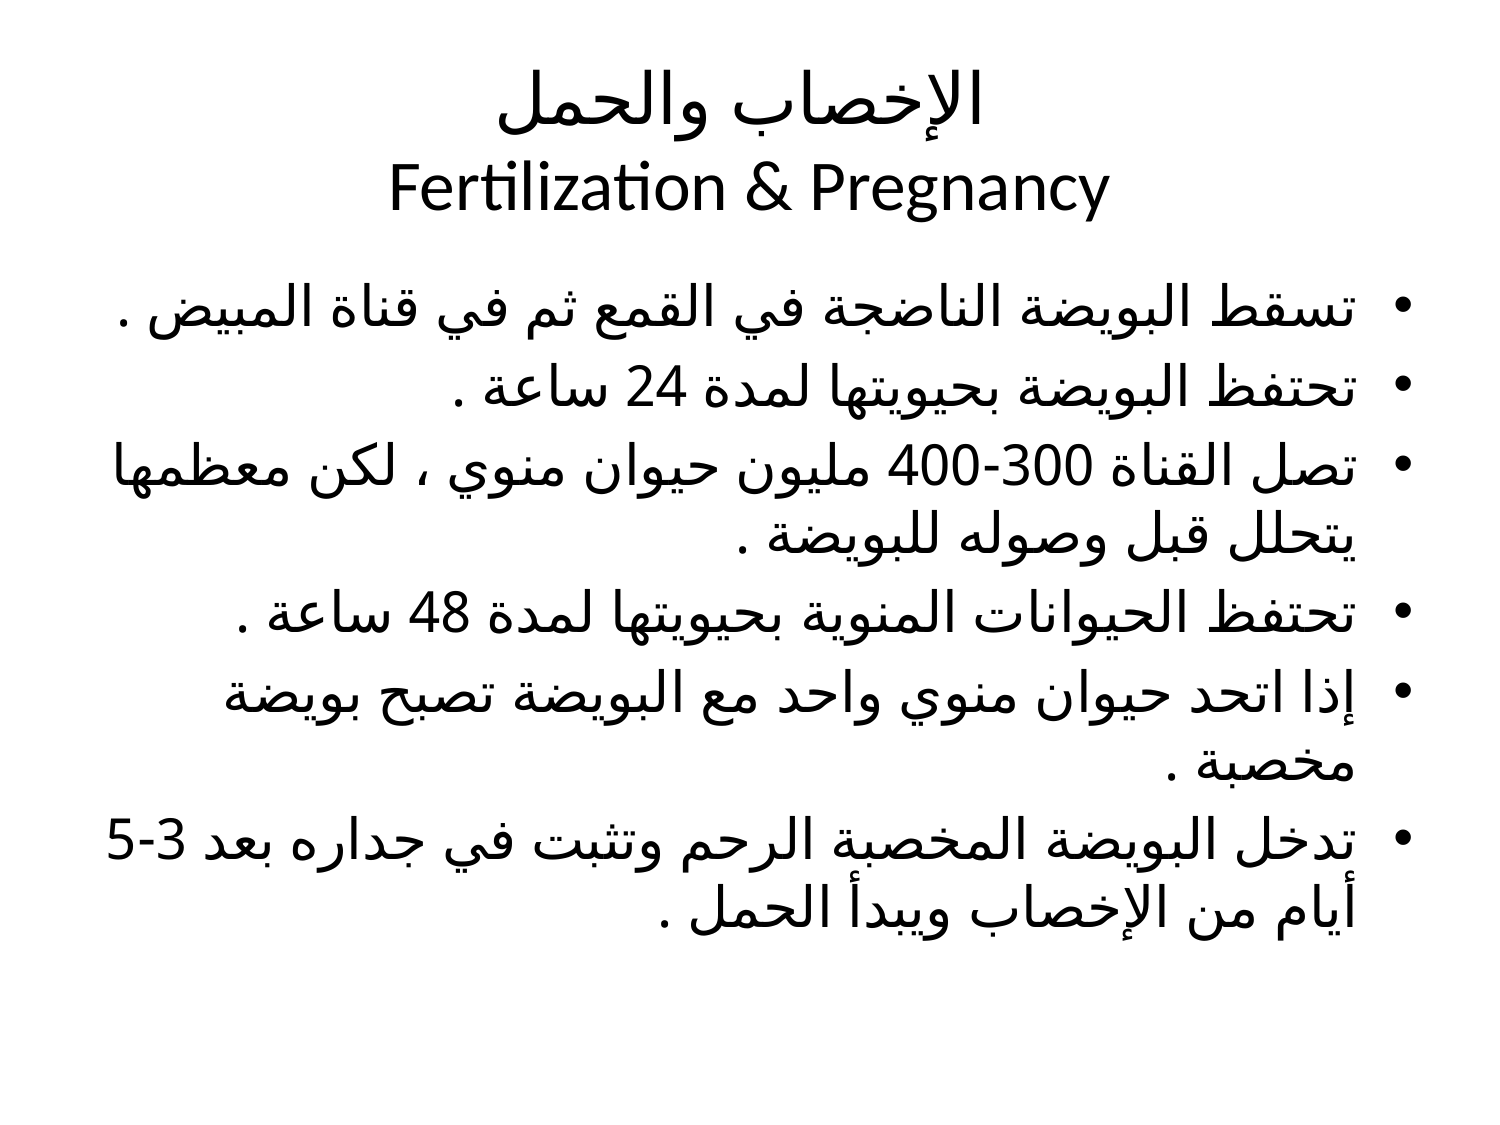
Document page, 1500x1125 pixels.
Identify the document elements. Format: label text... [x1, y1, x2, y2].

title الإخصاب والحمل Fertilization & Pregnancy [75, 45, 1425, 233]
list تسقط البويضة الناضجة في القمع ثم في قناة المبيض . تحتفظ البويضة بحيويتها لمدة 24 ساعة . تصل القناة 300-400 مليون حيوان منوي ، لكن معظمها يتحلل قبل وصوله للبويضة . تحتفظ الحيوانات المنوية بحيويتها لمدة 48 ساعة . إذا اتحد حيوان منوي واحد مع البويضة تصبح بويضة مخصبة . تدخل البويضة المخصبة الرحم وتثبت في جداره بعد 3-5 أيام من الإخصاب ويبدأ الحمل . [75, 262, 1425, 1005]
